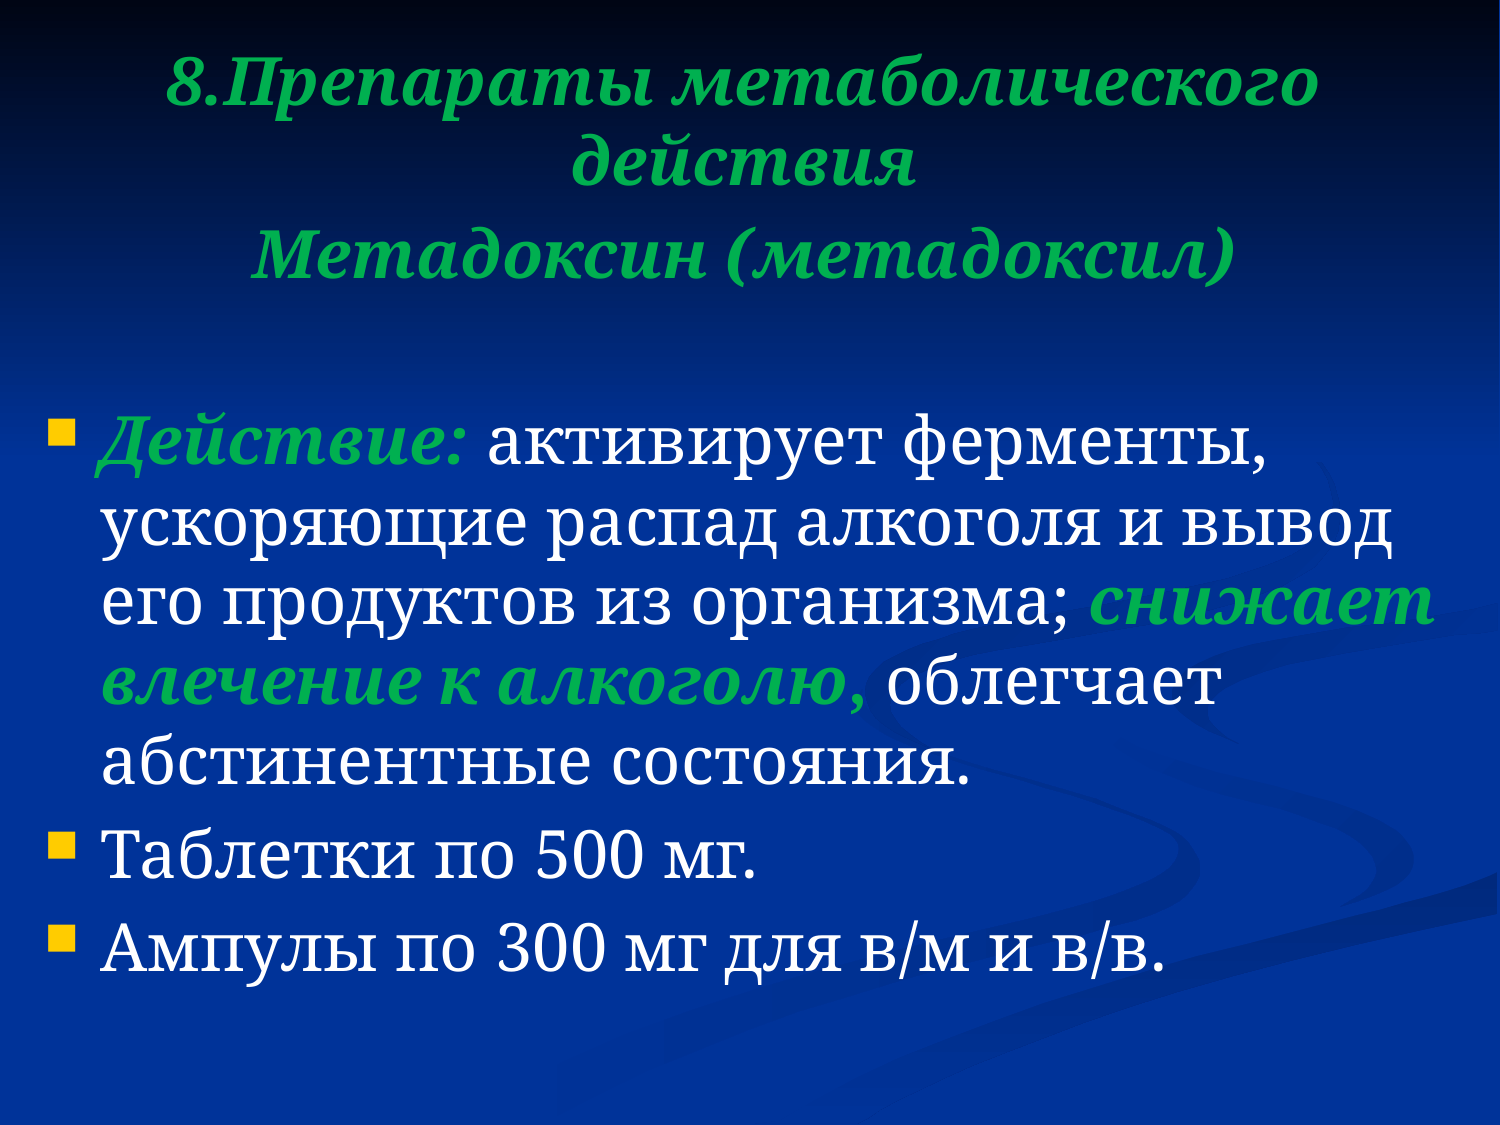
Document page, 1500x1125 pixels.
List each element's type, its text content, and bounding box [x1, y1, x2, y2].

list 8.Препараты метаболического действия Метадоксин (метадоксил) Действие: активирует ферменты, ускоряющие распад алкоголя и вывод его продуктов из организма; снижает влечение к алкоголю, облегчает абстинентные состояния. Таблетки по 500 мг. Ампулы по 300 мг для в/м и в/в. [29, 30, 1459, 1095]
